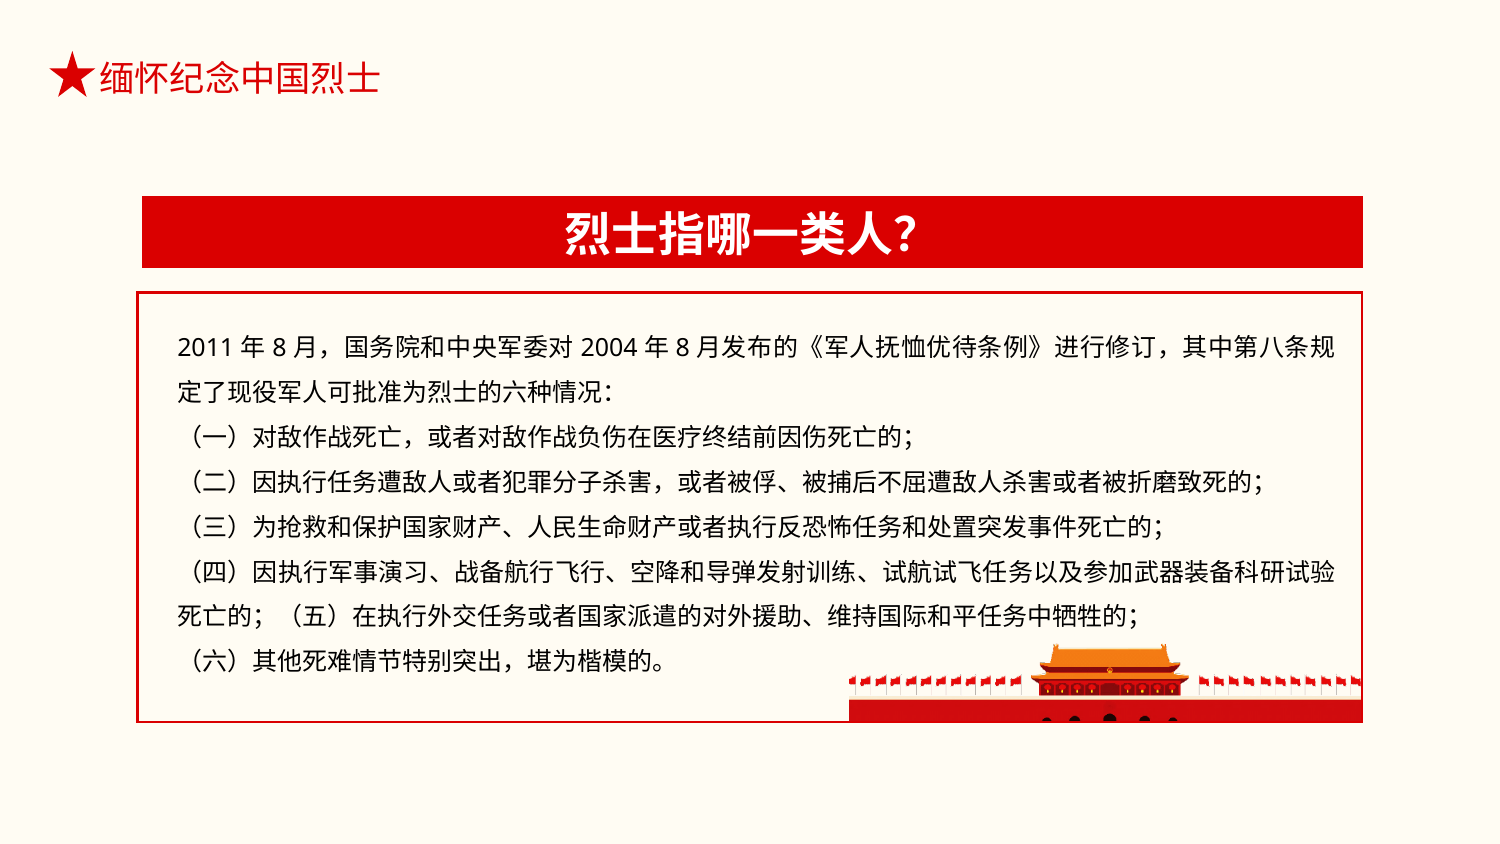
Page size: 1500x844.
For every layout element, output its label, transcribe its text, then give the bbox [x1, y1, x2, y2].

text_box [136, 291, 1363, 723]
picture [849, 643, 1363, 722]
text_box 烈士指哪一类人？ [142, 196, 1363, 268]
